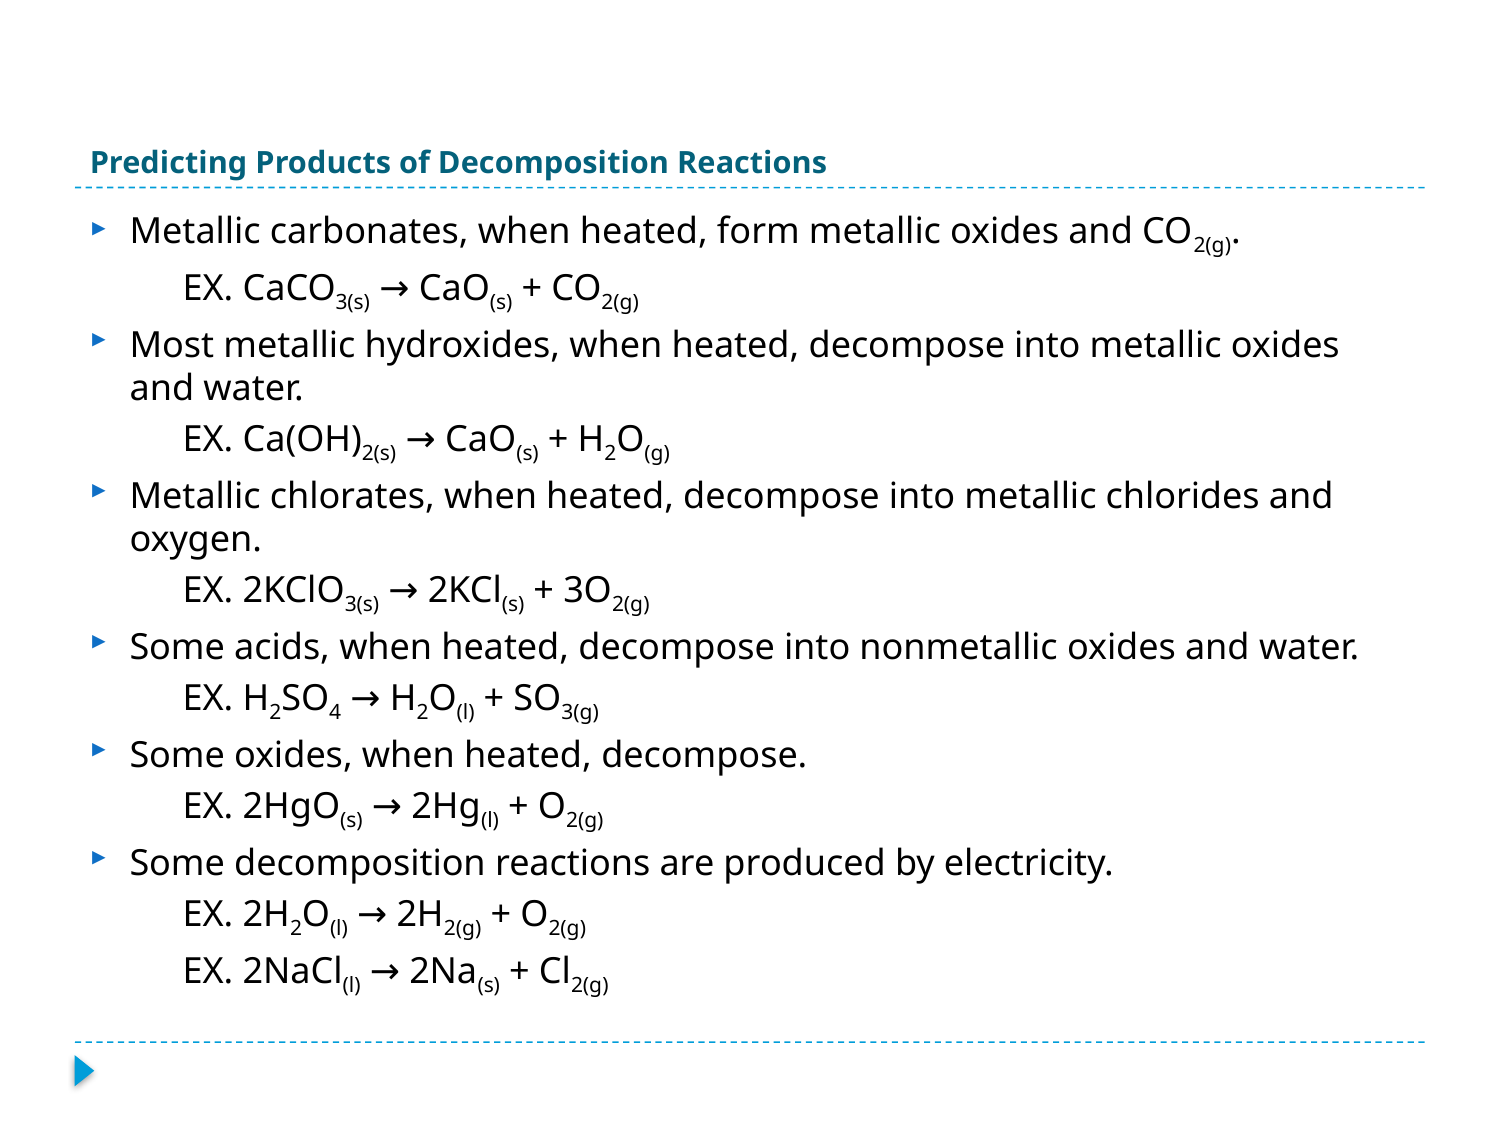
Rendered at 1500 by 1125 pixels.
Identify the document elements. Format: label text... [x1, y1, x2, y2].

list Metallic carbonates, when heated, form metallic oxides and CO2(g). EX. CaCO3(s) → CaO(s) + CO2(g) Most metallic hydroxides, when heated, decompose into metallic oxides and water. EX. Ca(OH)2(s) → CaO(s) + H2O(g) Metallic chlorates, when heated, decompose into metallic chlorides and oxygen. EX. 2KClO3(s) → 2KCl(s) + 3O2(g) Some acids, when heated, decompose into nonmetallic oxides and water. EX. H2SO4 → H2O(l) + SO3(g) Some oxides, when heated, decompose. EX. 2HgO(s) → 2Hg(l) + O2(g) Some decomposition reactions are produced by electricity. EX. 2H2O(l) → 2H2(g) + O2(g) EX. 2NaCl(l) → 2Na(s) + Cl2(g) [75, 200, 1425, 1010]
title Predicting Products of Decomposition Reactions [75, 24, 1425, 188]
